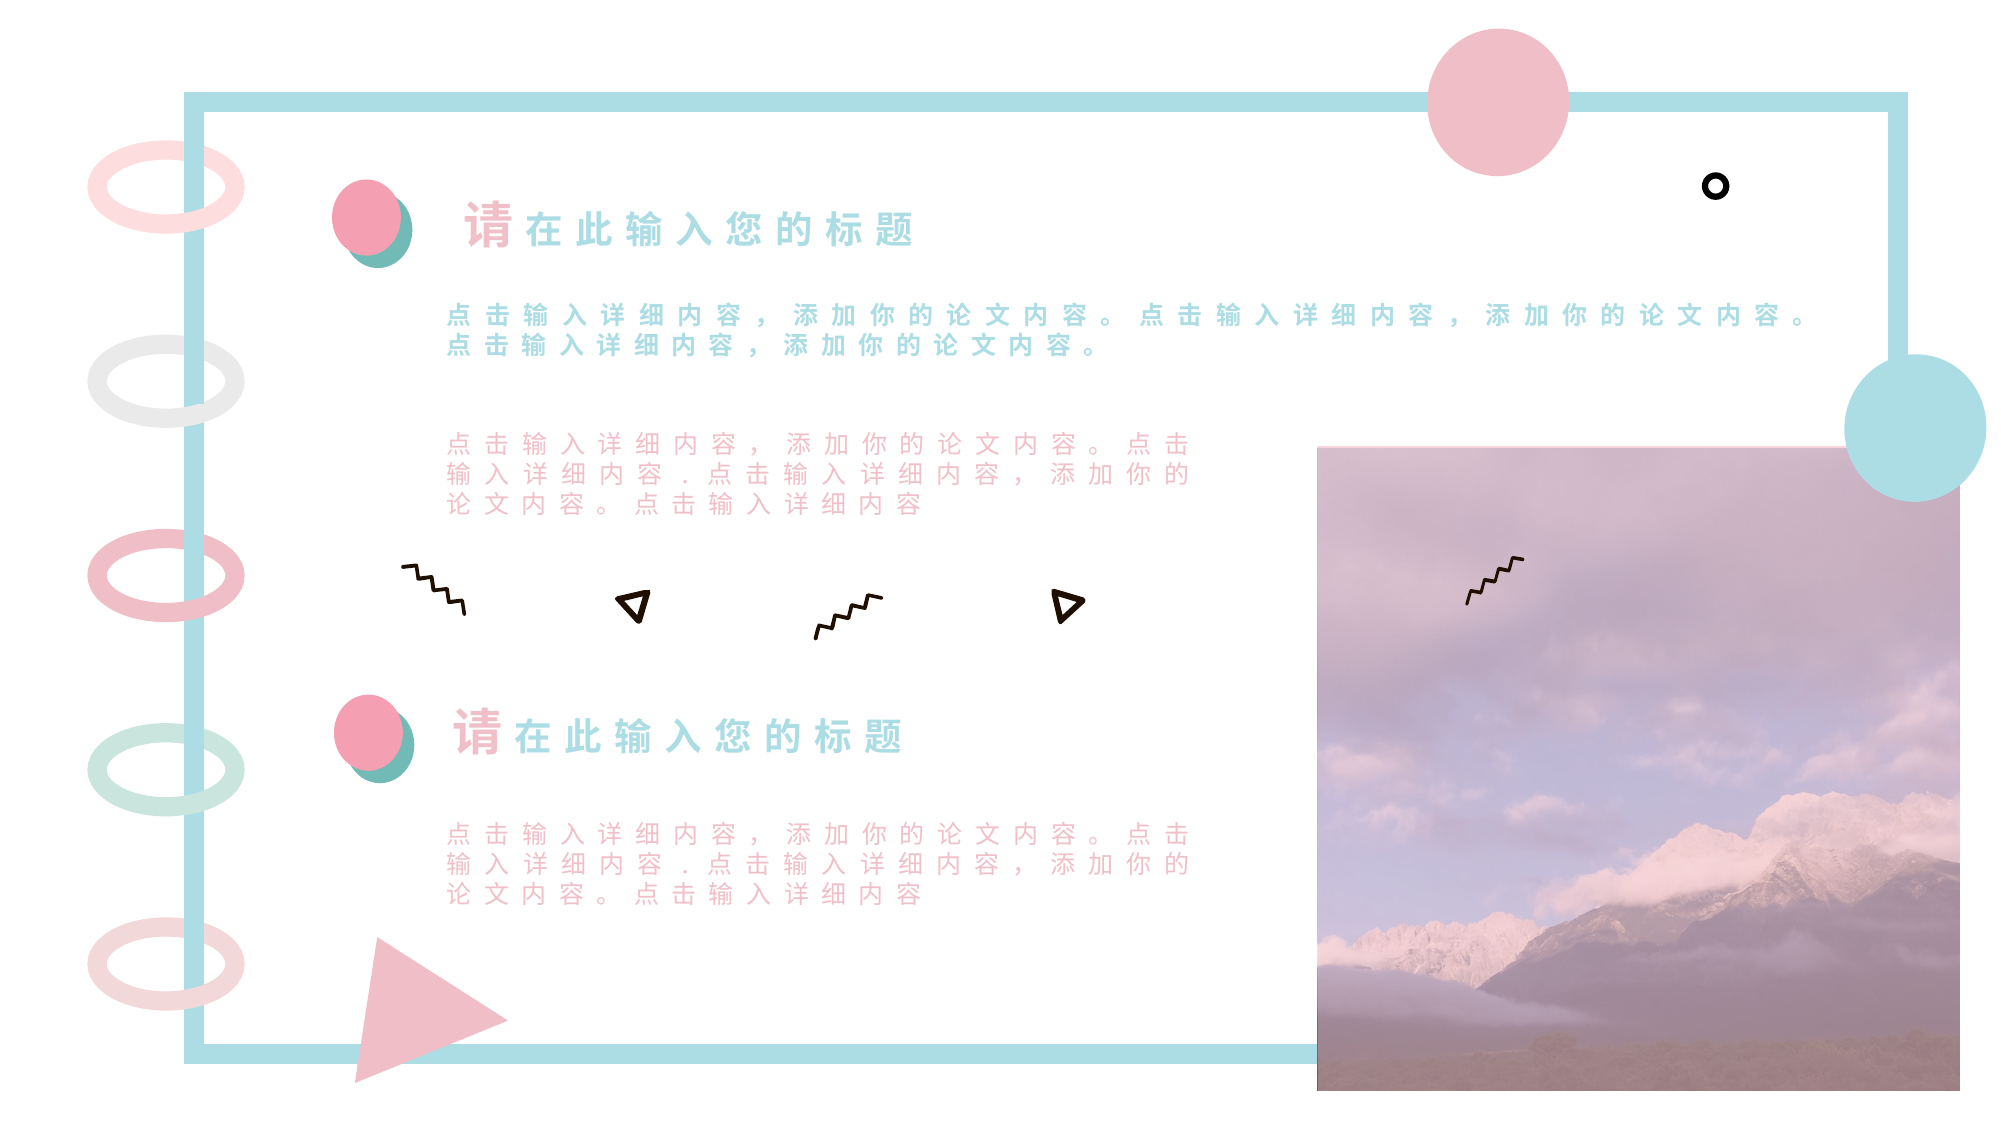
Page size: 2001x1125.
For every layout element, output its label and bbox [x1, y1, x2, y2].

text_box [1899, 353, 1988, 487]
text_box [331, 179, 1806, 556]
picture [1317, 448, 1960, 1091]
text_box [96, 101, 1899, 1054]
picture [614, 589, 651, 625]
picture [815, 591, 881, 644]
text_box [1426, 27, 1571, 101]
picture [1050, 589, 1087, 624]
picture [400, 563, 467, 616]
text_box [353, 1054, 429, 1085]
